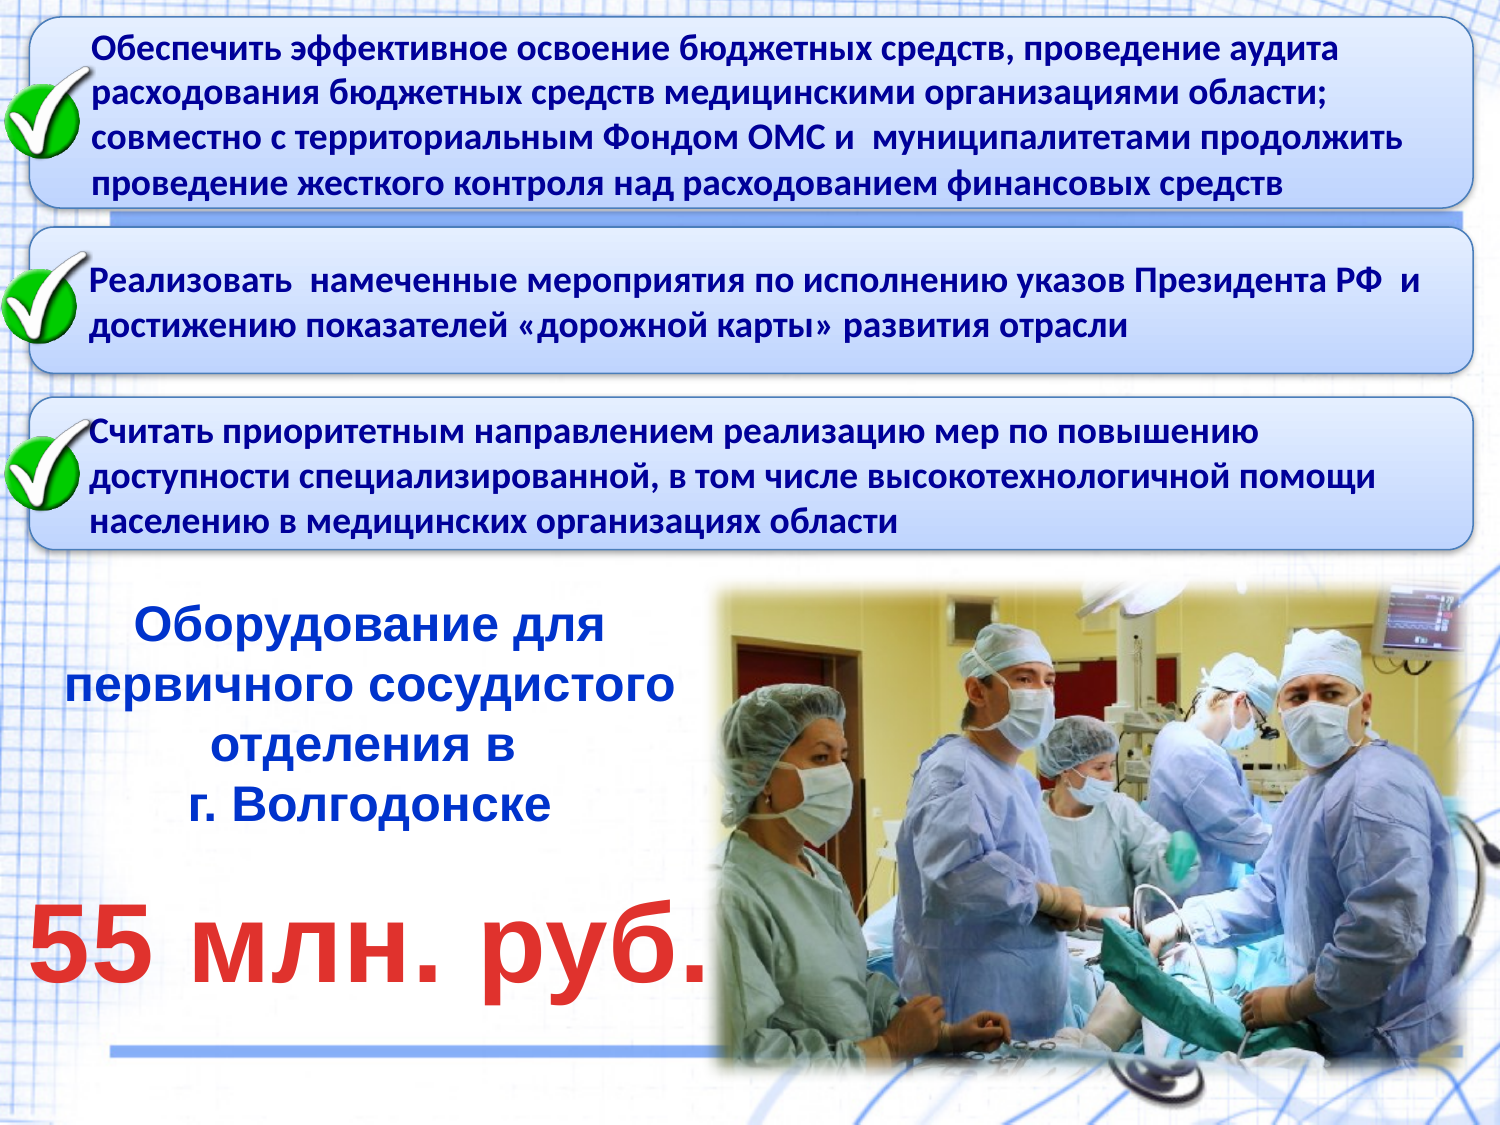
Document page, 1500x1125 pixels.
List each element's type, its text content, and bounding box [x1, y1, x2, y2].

text_box Считать приоритетным направлением реализацию мер по повышению доступности специализированной, в том числе высокотехнологичной помощи населению в медицинских организациях области [29, 396, 1474, 551]
text_box Оборудование для первичного сосудистого отделения в г. Волгодонске [41, 583, 696, 839]
text_box Реализовать намеченные мероприятия по исполнению указов Президента РФ и достижению показателей «дорожной карты» развития отрасли [30, 226, 1474, 375]
text_box 55 млн. руб. [13, 862, 696, 1013]
text_box Обеспечить эффективное освоение бюджетных средств, проведение аудита расходования бюджетных средств медицинскими организациями области; совместно с территориальным Фондом ОМС и муниципалитетами продолжить проведение жесткого контроля над расходованием финансовых средств [28, 16, 1474, 209]
picture [0, 0, 1500, 1125]
